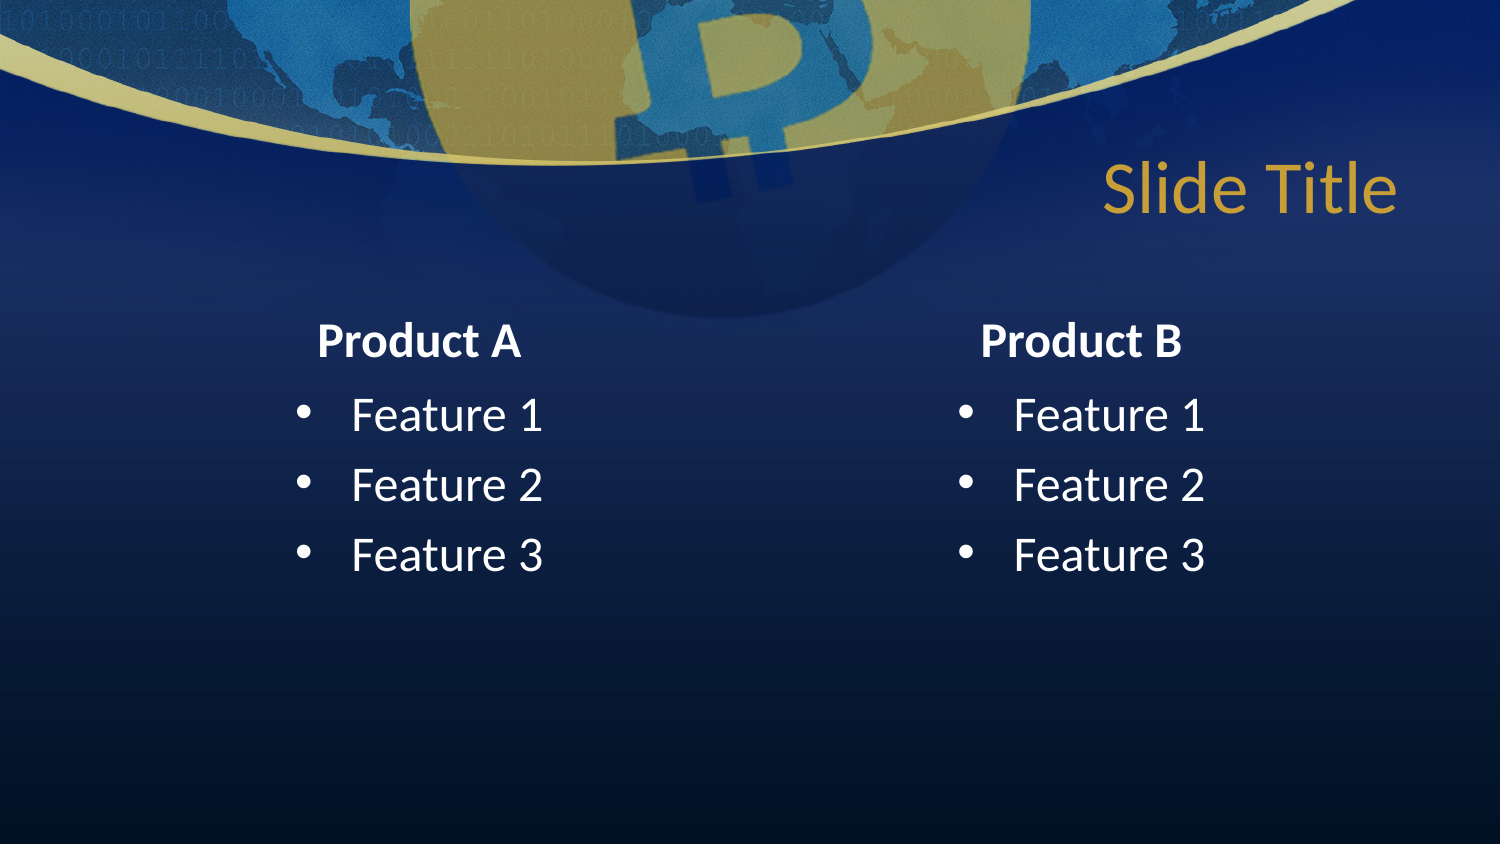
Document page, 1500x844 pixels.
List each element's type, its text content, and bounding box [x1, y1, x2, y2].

list Feature 1 Feature 2 Feature 3 [88, 374, 750, 748]
picture [0, 0, 1500, 844]
list Feature 1 Feature 2 Feature 3 [750, 374, 1413, 748]
title Slide Title [86, 121, 1414, 247]
list Product A [88, 296, 750, 374]
list Product B [750, 296, 1413, 374]
